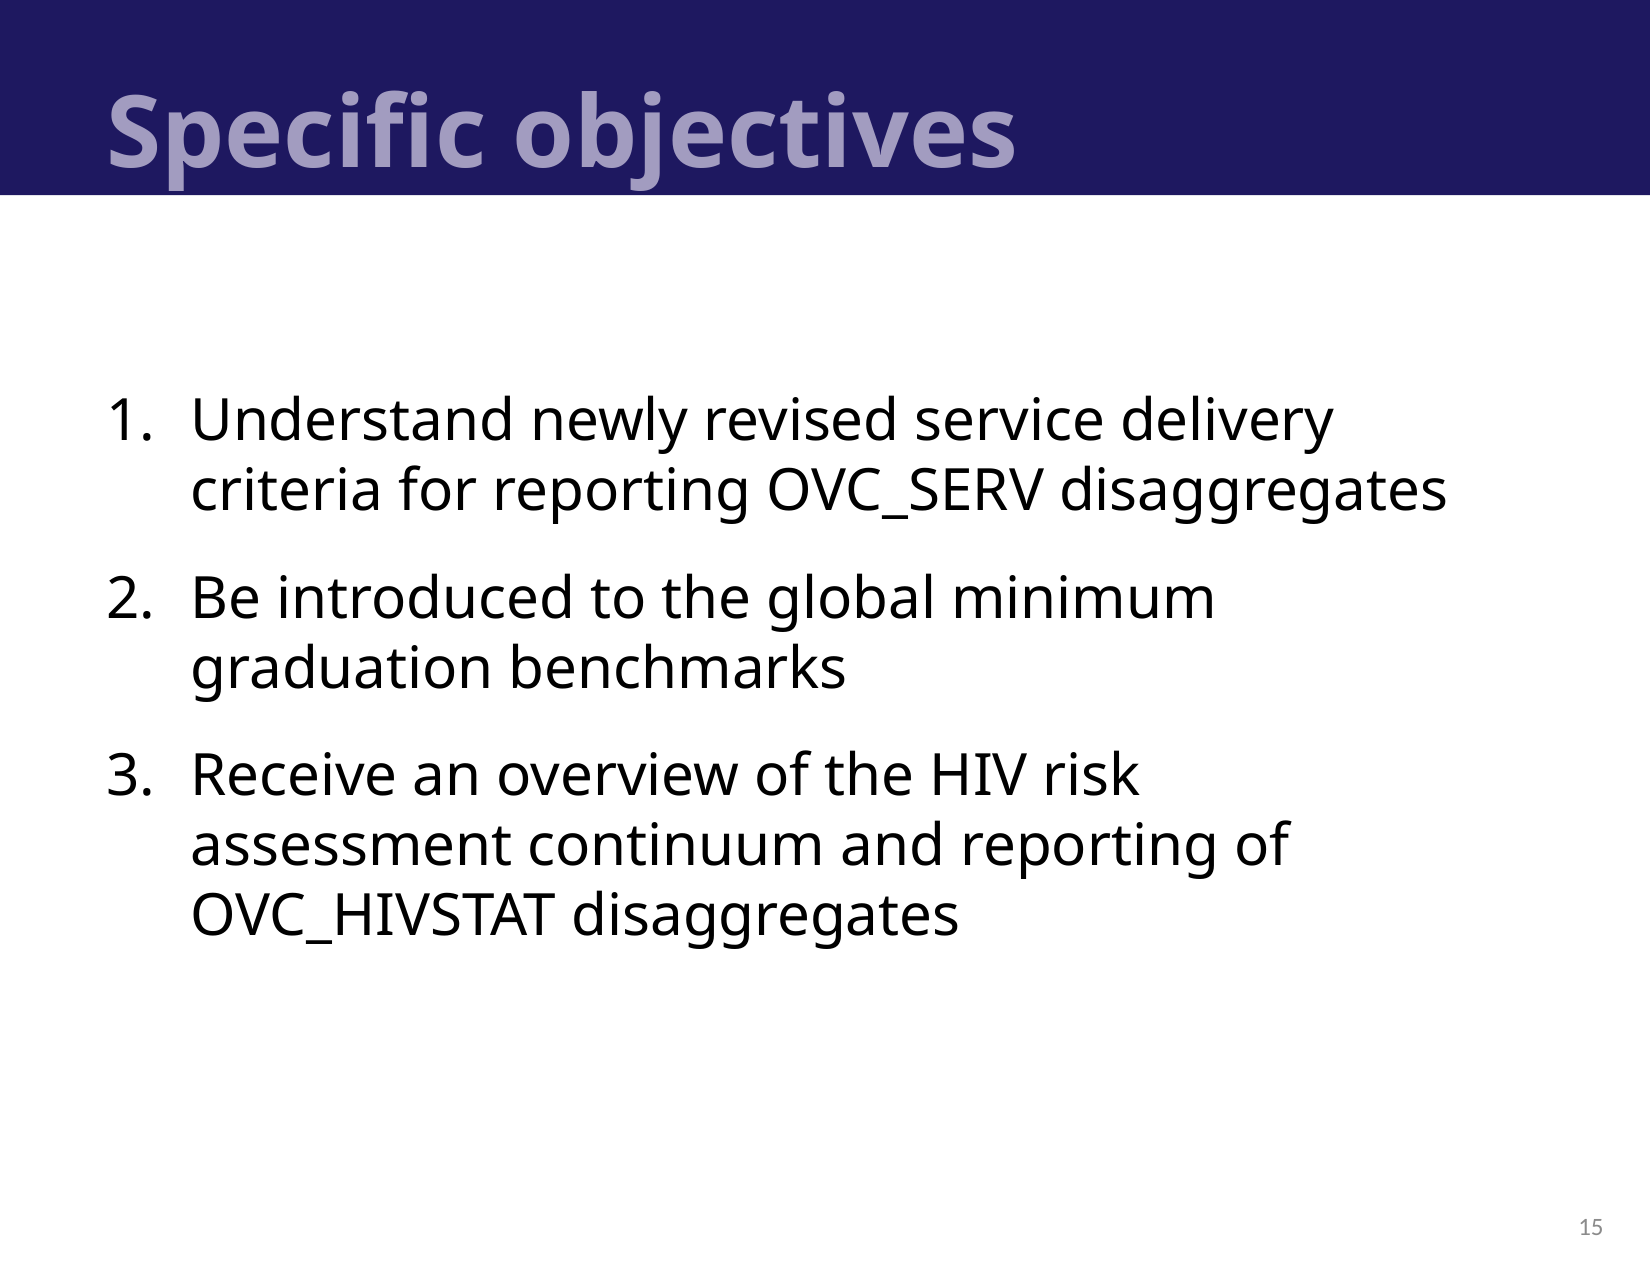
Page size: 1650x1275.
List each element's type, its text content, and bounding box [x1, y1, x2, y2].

slide_number 15 [1237, 1187, 1619, 1263]
list Understand newly revised service delivery criteria for reporting OVC_SERV disaggregates Be introduced to the global minimum graduation benchmarks Receive an overview of the HIV risk assessment continuum and reporting of OVC_HIVSTAT disaggregates [91, 374, 1475, 1125]
title Specific objectives [92, 60, 1524, 248]
